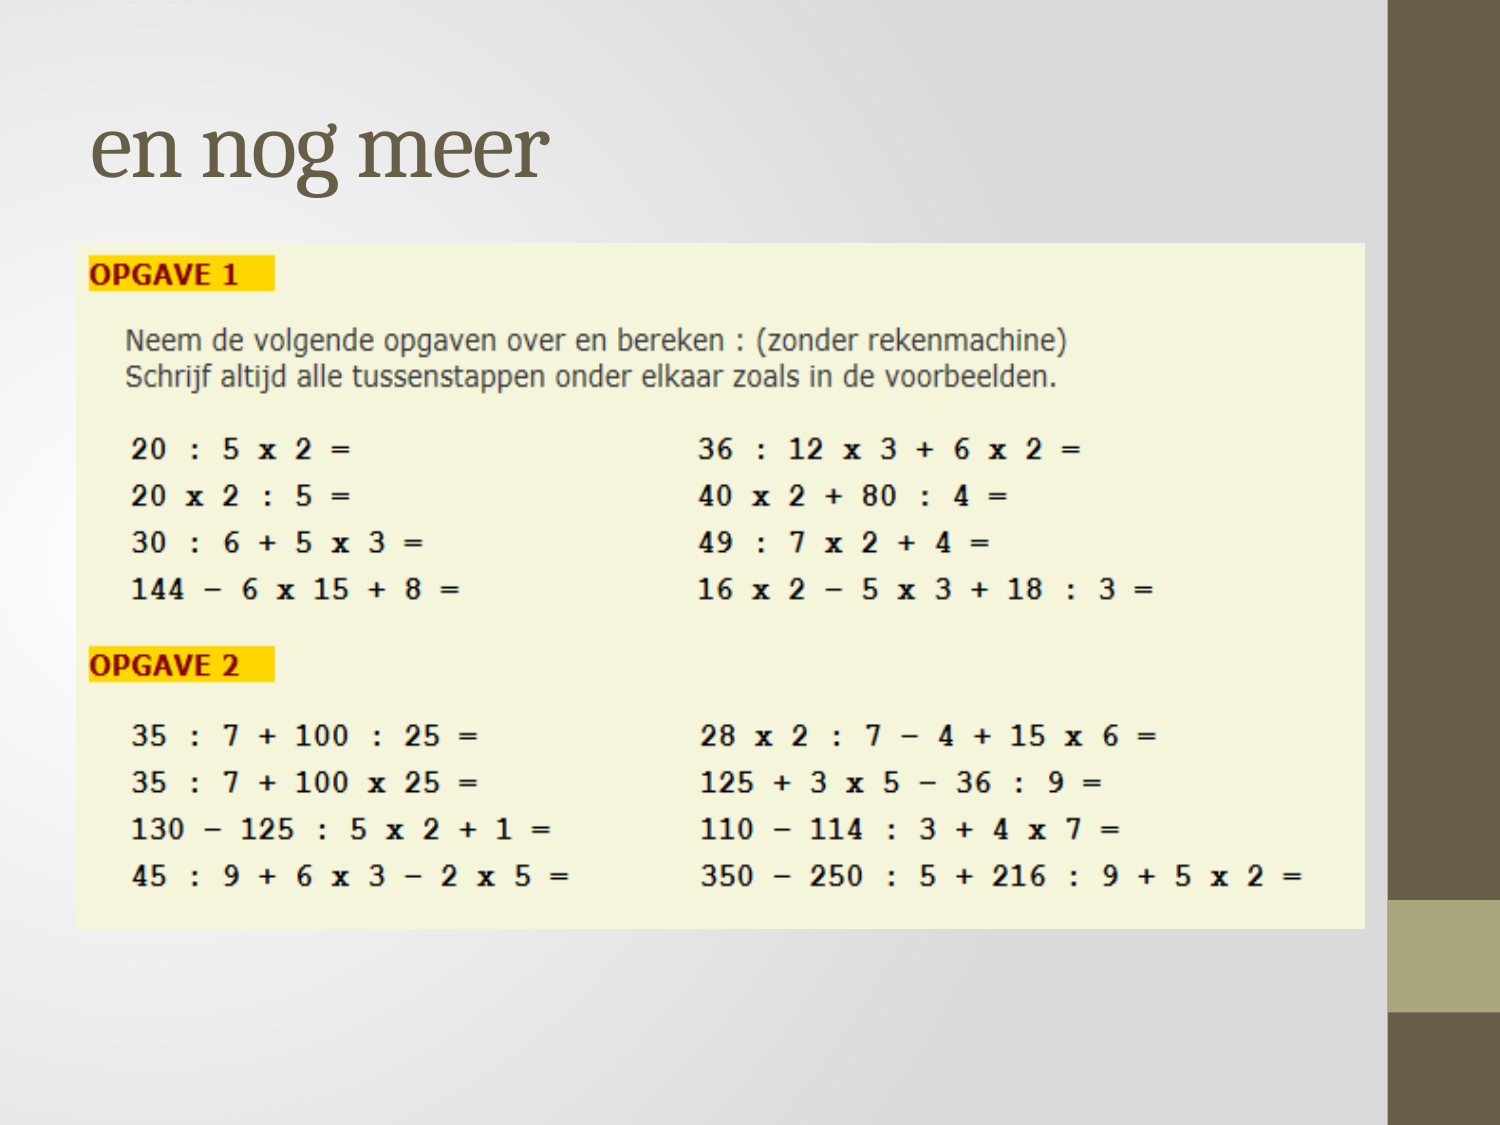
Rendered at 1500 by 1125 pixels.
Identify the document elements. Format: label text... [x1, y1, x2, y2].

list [76, 243, 1365, 930]
title en nog meer [75, 45, 1325, 233]
